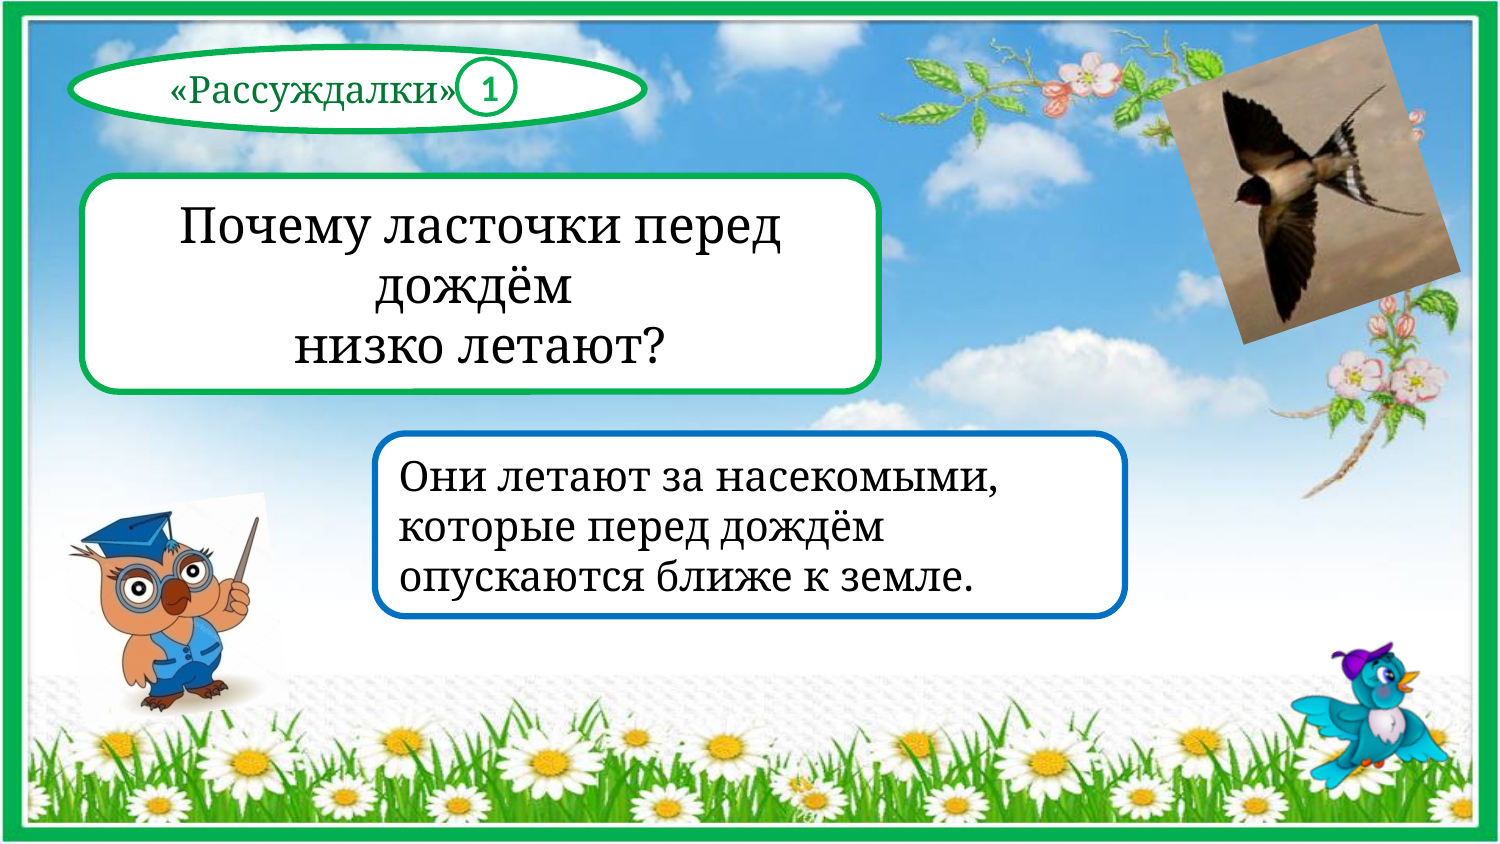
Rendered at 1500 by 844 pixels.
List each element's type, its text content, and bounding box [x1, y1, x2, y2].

text_box Почему ласточки перед дождём низко летают? [81, 175, 879, 392]
picture [0, 0, 1500, 844]
text_box «Рассуждалки» [70, 46, 645, 132]
text_box Они летают за насекомыми, которые перед дождём опускаются ближе к земле. [374, 433, 1125, 617]
text_box 1 [454, 56, 518, 117]
